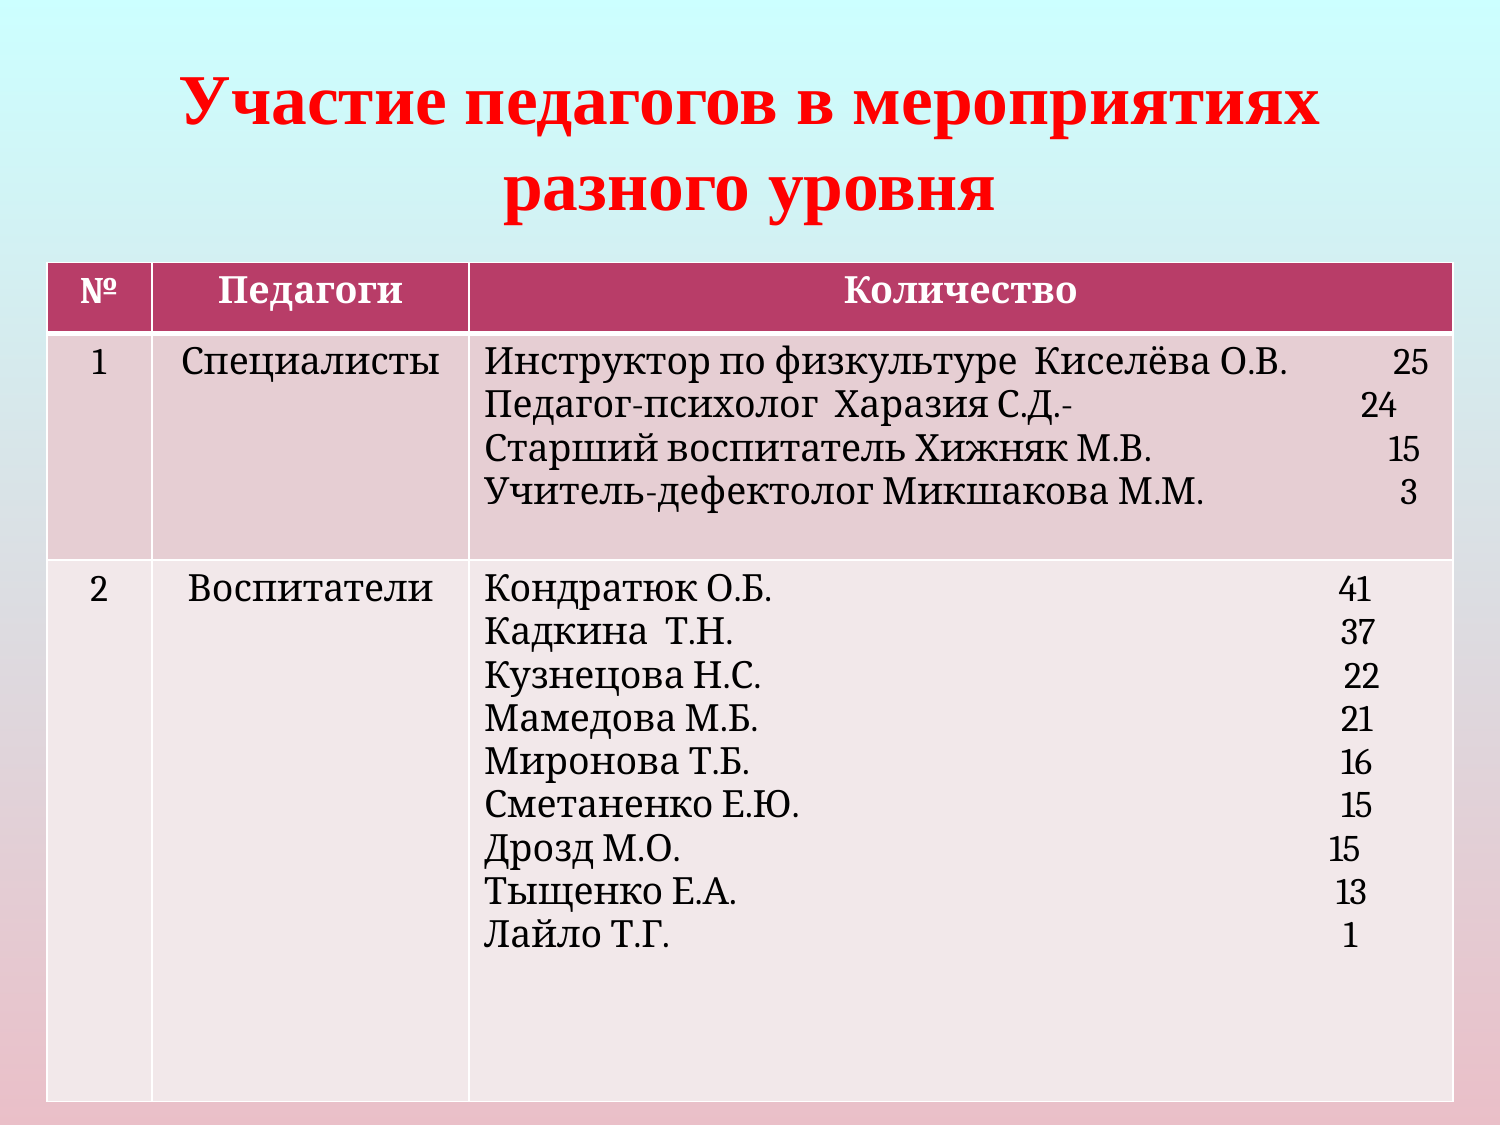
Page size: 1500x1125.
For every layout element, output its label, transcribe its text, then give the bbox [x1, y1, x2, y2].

table_header Количество [470, 263, 1452, 331]
table_cell Специалисты [153, 336, 468, 559]
table_cell Кондратюк О.Б. 41 Кадкина Т.Н. 37 Кузнецова Н.С. 22 Мамедова М.Б. 21 Миронова Т.Б. 16 Сметаненко Е.Ю. 15 Дрозд М.О. 15 Тыщенко Е.А. 13 Лайло Т.Г. 1 [470, 561, 1452, 1101]
title Участие педагогов в мероприятиях разного уровня [75, 45, 1425, 233]
table_cell Инструктор по физкультуре Киселёва О.В. 25 Педагог-психолог Харазия С.Д.- 24 Старший воспитатель Хижняк М.В. 15 Учитель-дефектолог Микшакова М.М. 3 [470, 336, 1452, 559]
table_header Педагоги [153, 263, 468, 331]
table_cell 1 [48, 336, 151, 559]
table_header № [48, 263, 151, 331]
table_cell Воспитатели [153, 561, 468, 1101]
table_cell 2 [48, 561, 151, 1101]
